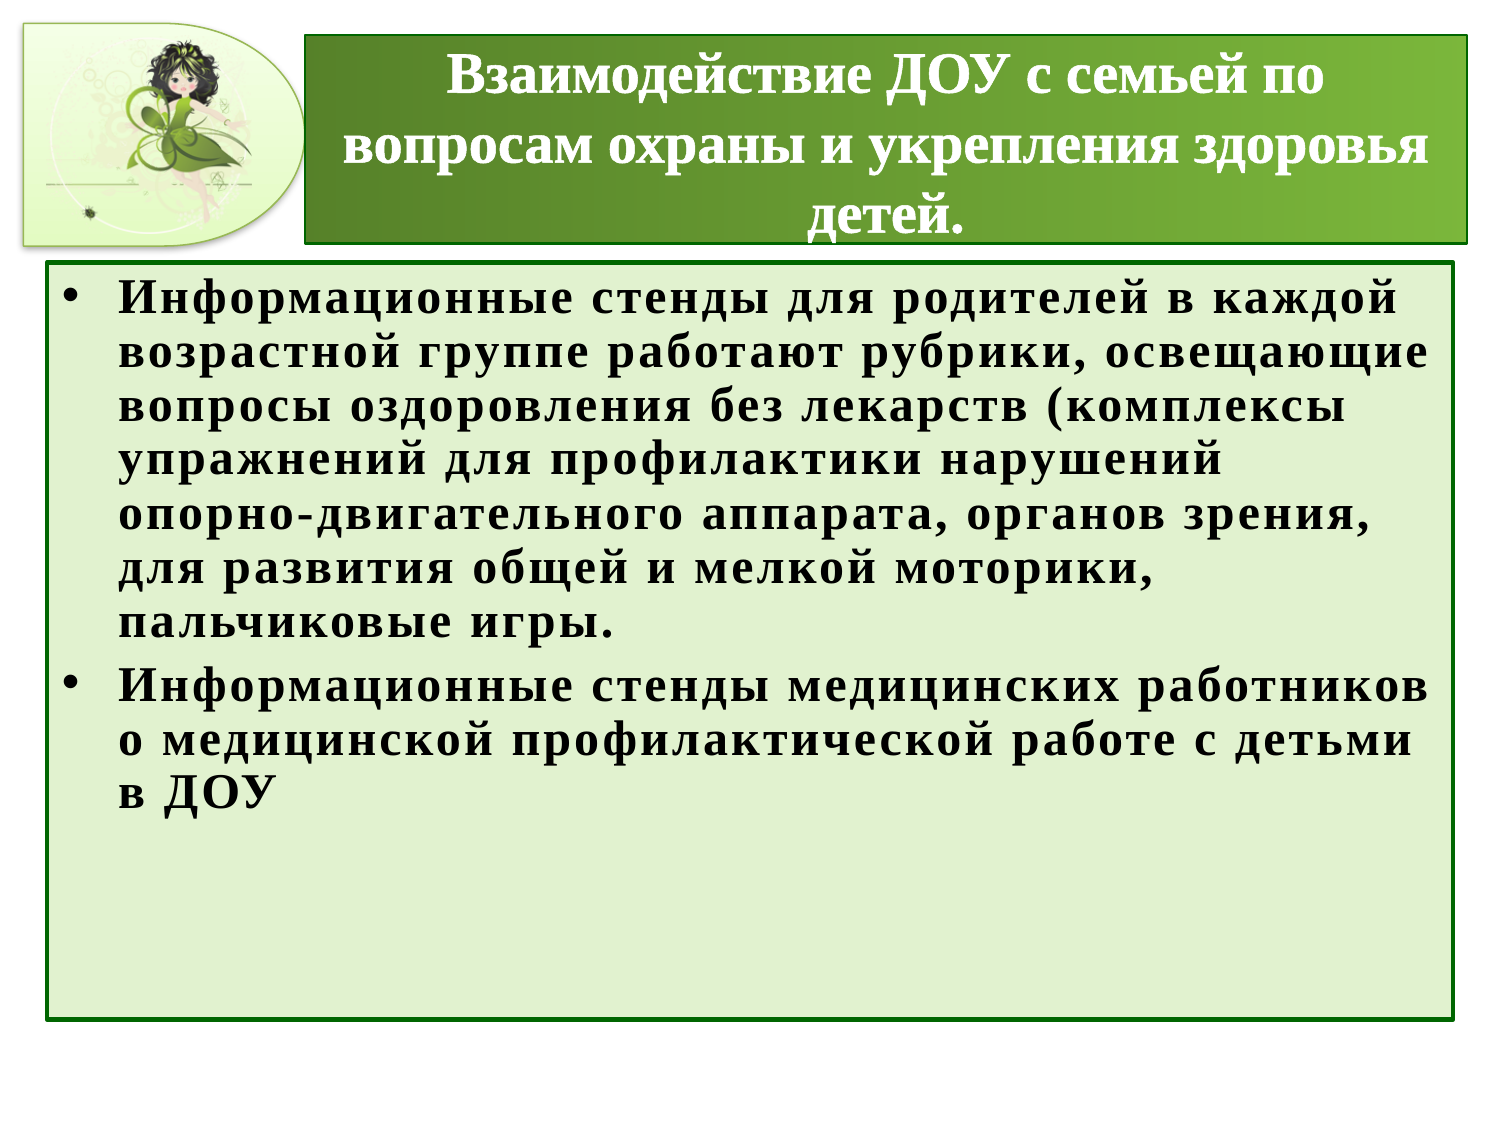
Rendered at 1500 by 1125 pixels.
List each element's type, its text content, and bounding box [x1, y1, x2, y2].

picture [46, 35, 252, 234]
title Взаимодействие ДОУ с семьей по вопросам охраны и укрепления здоровья детей. [304, 34, 1468, 245]
list Информационные стенды для родителей в каждой возрастной группе работают рубрики, освещающие вопросы оздоровления без лекарств (комплексы упражнений для профилактики нарушений опорно-двигательного аппарата, органов зрения, для развития общей и мелкой моторики, пальчиковые игры. Информационные стенды медицинских работников о медицинской профилактической работе с детьми в ДОУ [46, 261, 1454, 1021]
